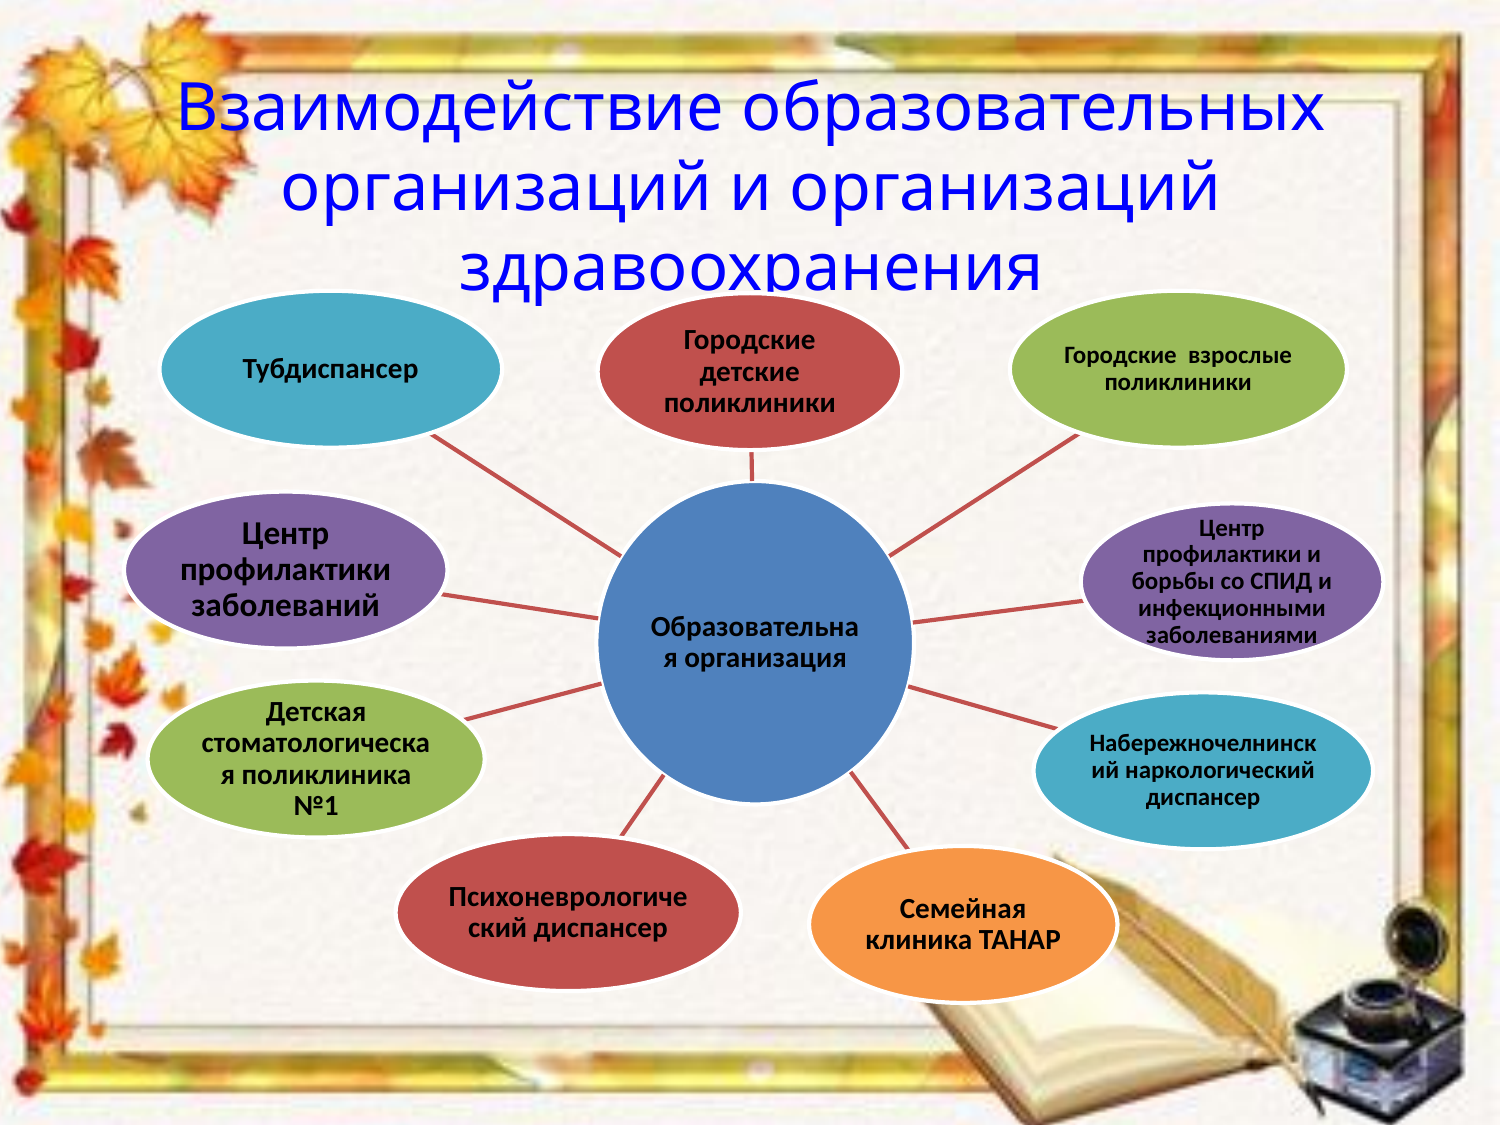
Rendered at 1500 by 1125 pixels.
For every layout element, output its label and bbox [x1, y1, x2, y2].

list [74, 262, 1426, 1006]
picture [0, 0, 1500, 1125]
